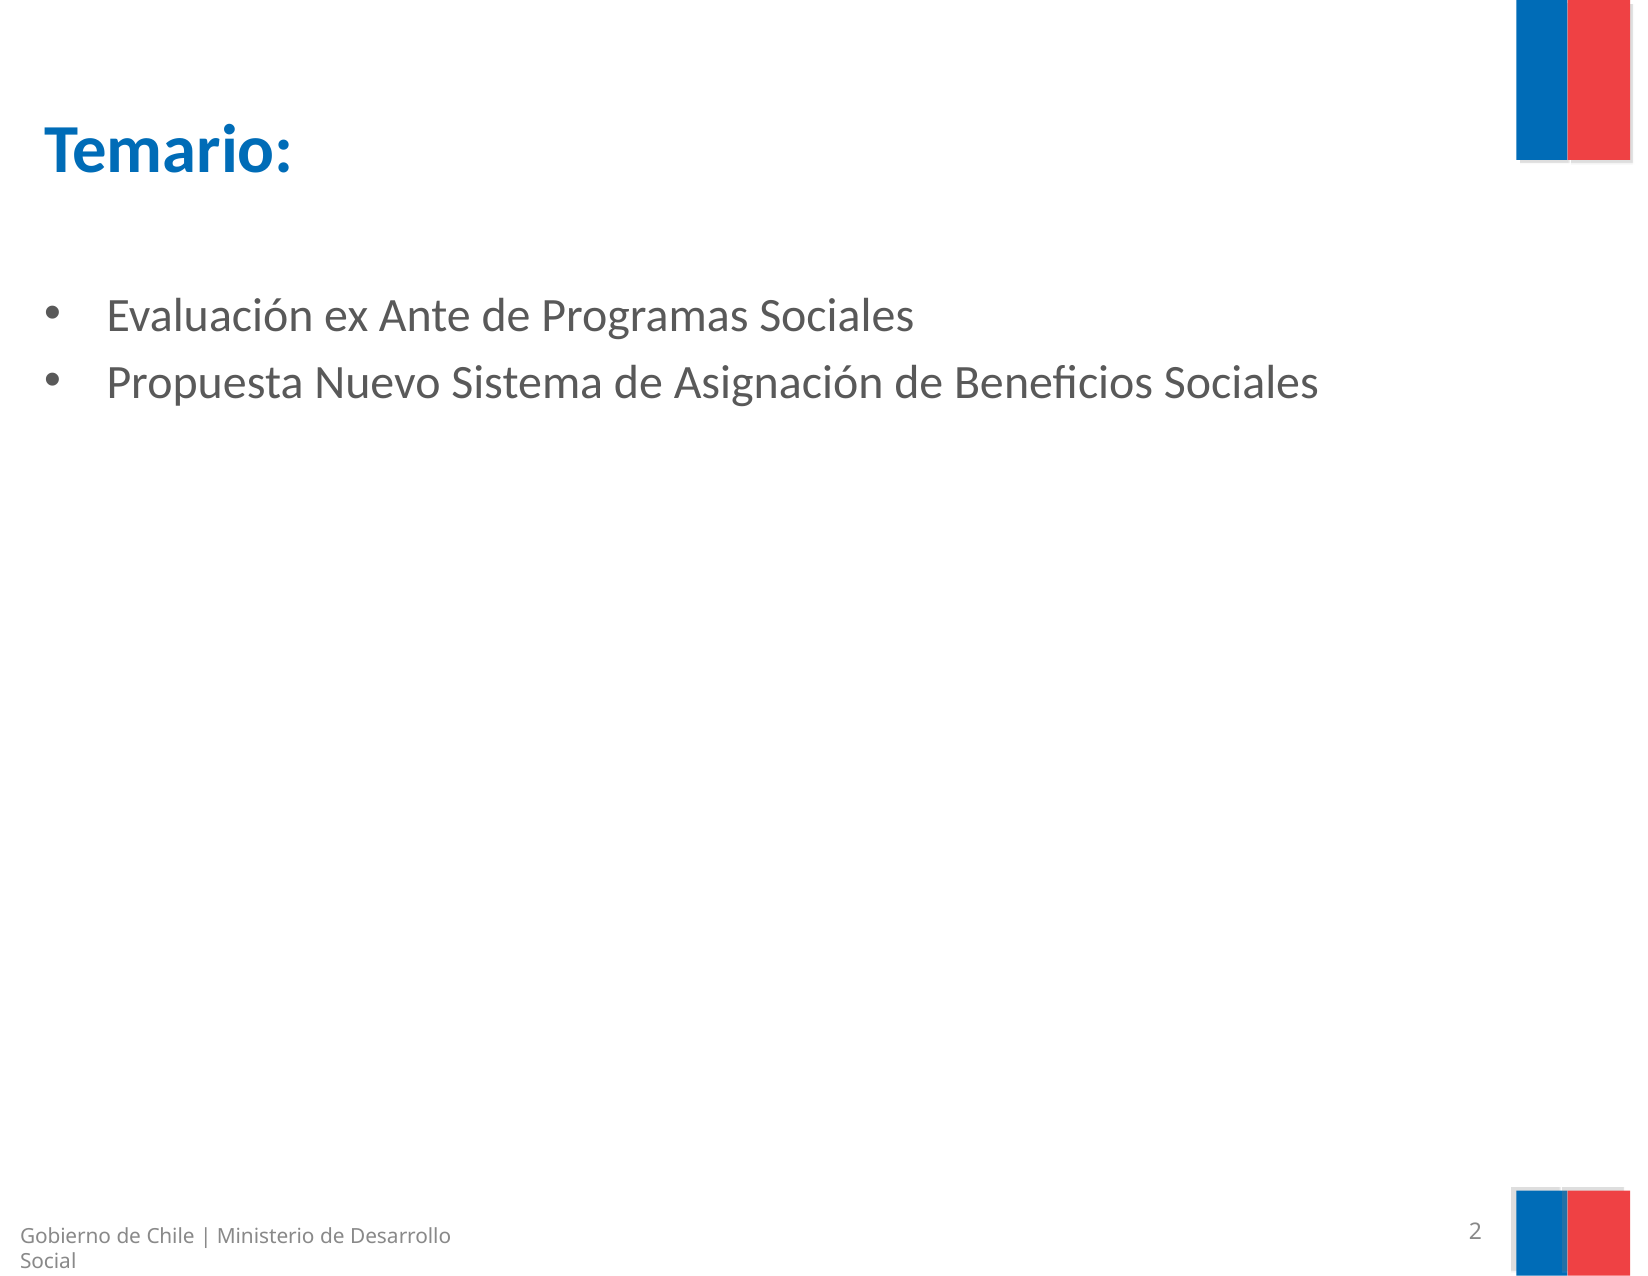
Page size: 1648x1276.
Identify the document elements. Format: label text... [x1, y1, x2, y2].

footer Gobierno de Chile | Ministerio de Desarrollo Social [3, 1214, 526, 1261]
list Evaluación ex Ante de Programas Sociales Propuesta Nuevo Sistema de Asignación de Beneficios Sociales [27, 274, 1502, 1118]
slide_number 2 [1114, 1214, 1499, 1251]
title Temario: [27, 28, 1500, 242]
